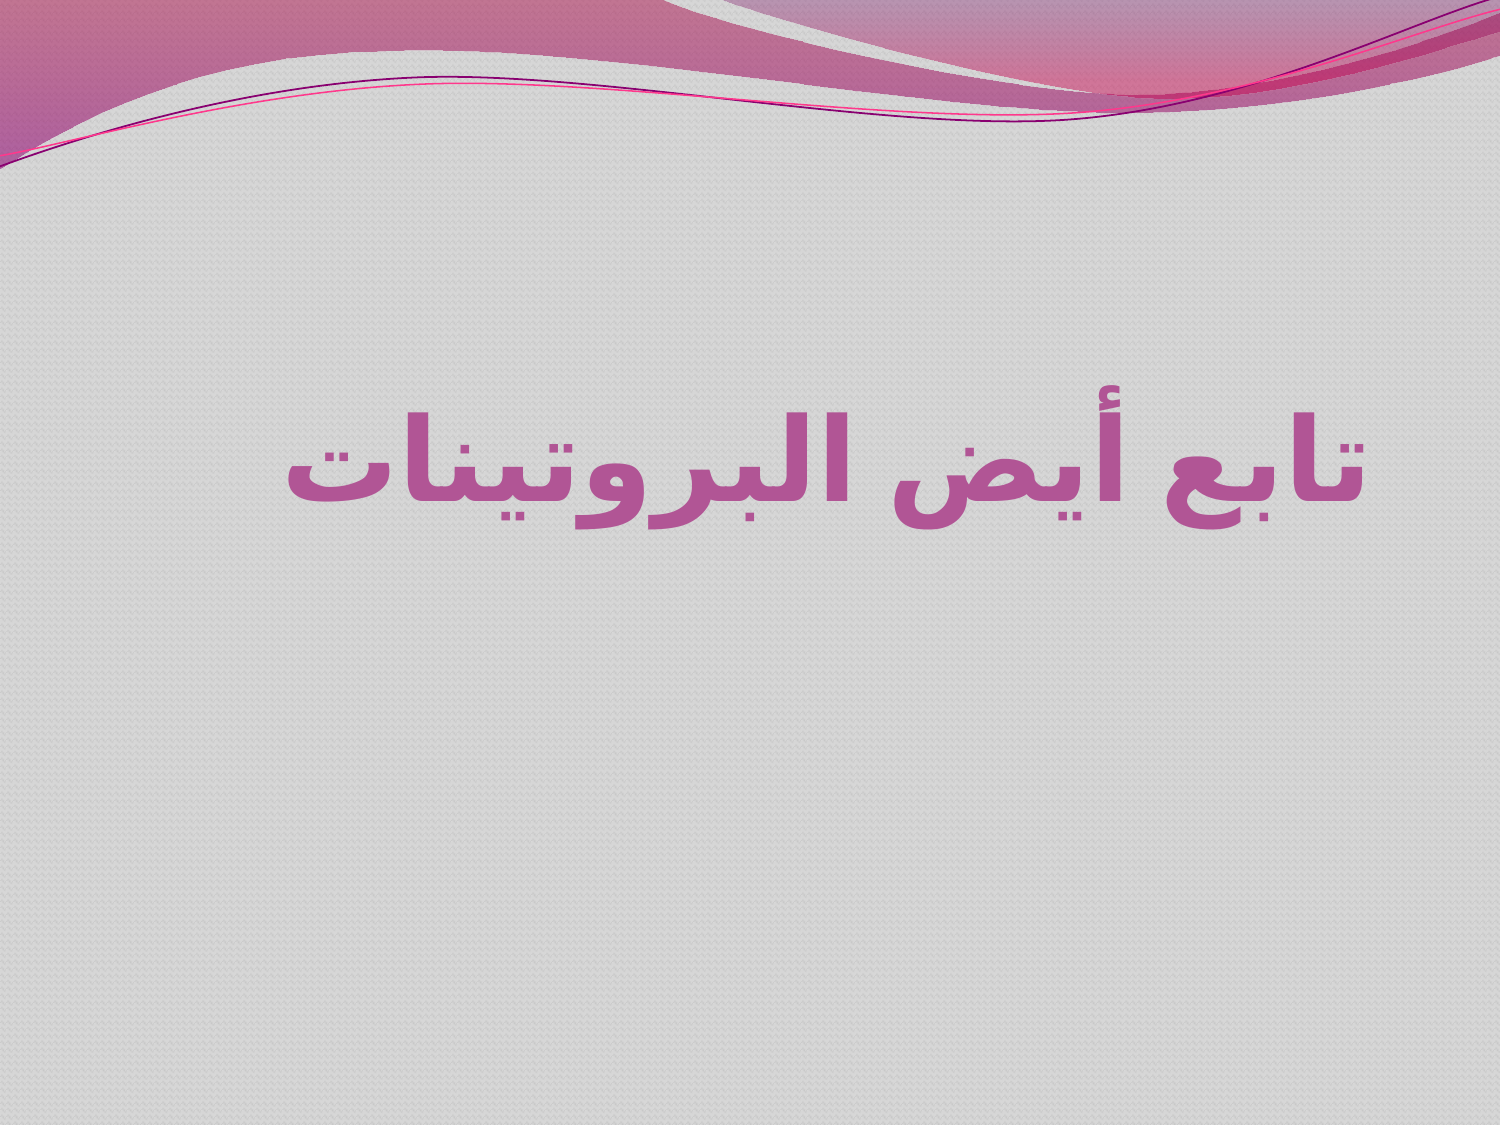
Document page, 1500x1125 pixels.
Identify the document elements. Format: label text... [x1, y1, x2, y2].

title تابع أيض البروتينات [87, 224, 1376, 525]
